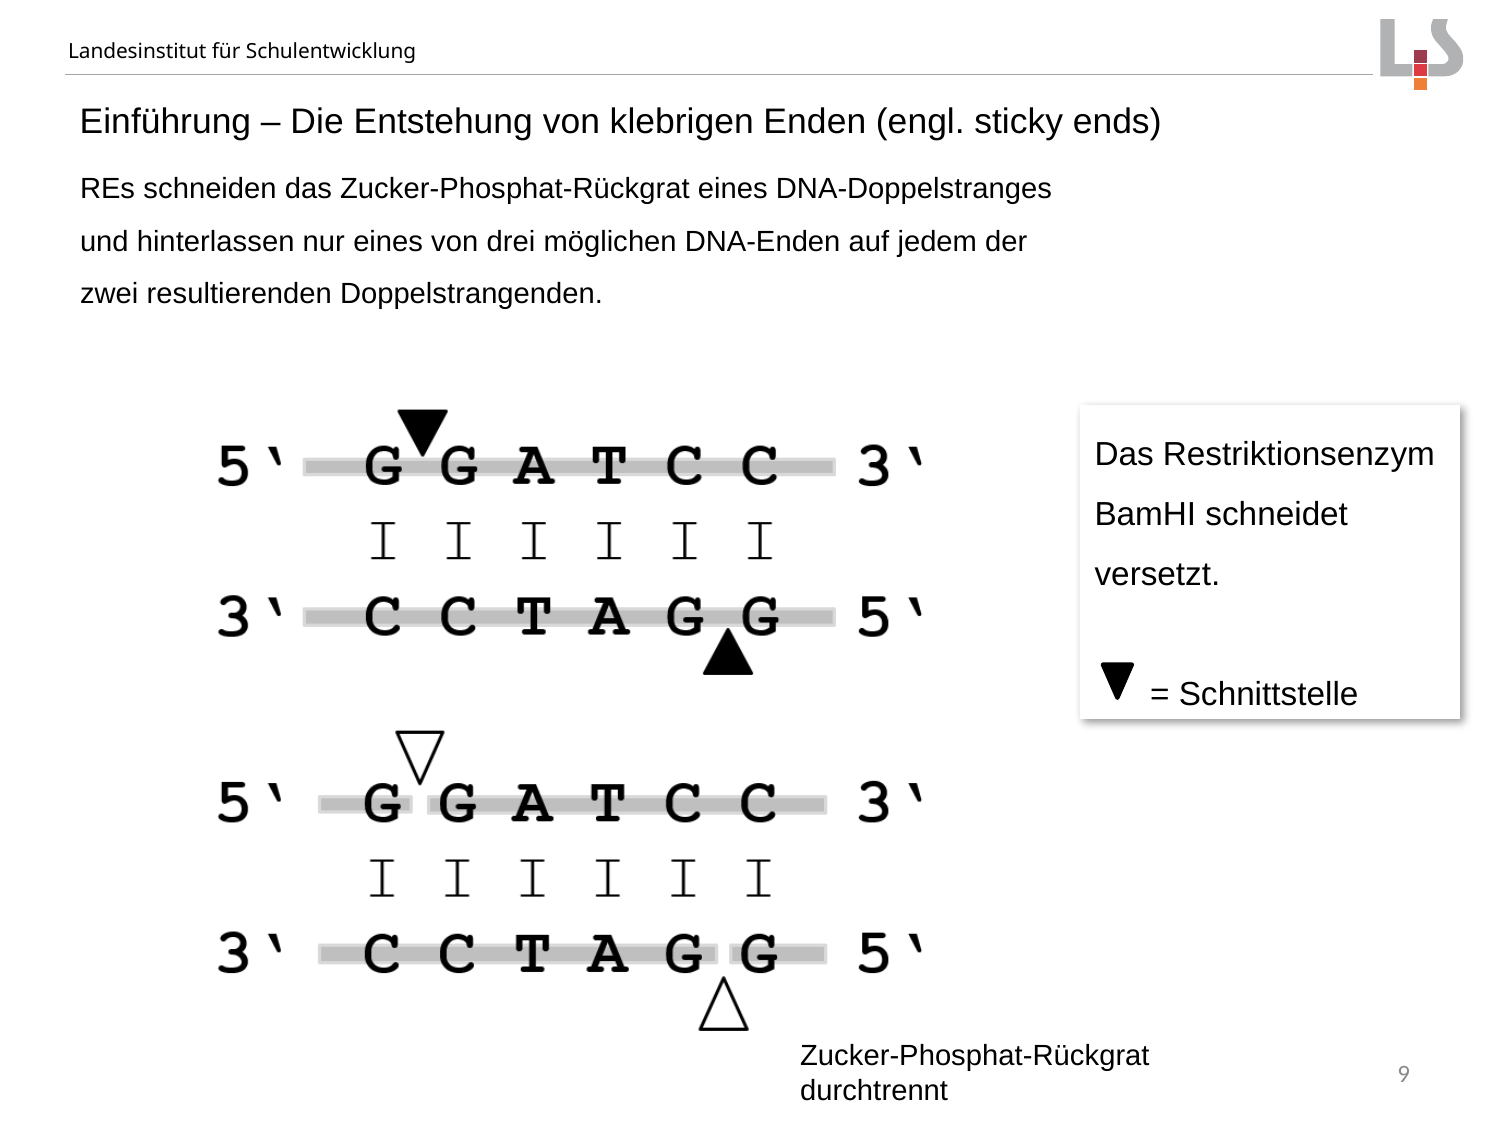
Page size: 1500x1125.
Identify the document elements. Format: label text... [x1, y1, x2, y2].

slide_number 9 [1170, 1042, 1425, 1103]
picture [197, 390, 944, 1043]
text_box Zucker-Phosphat-Rückgrat durchtrennt [785, 1029, 1170, 1114]
text_box Einführung – Die Entstehung von klebrigen Enden (engl. sticky ends) [64, 99, 1355, 193]
text_box REs schneiden das Zucker-Phosphat-Rückgrat eines DNA-Doppelstranges und hinterlassen nur eines von drei möglichen DNA-Enden auf jedem der zwei resultierenden Doppelstrangenden. [65, 144, 1370, 317]
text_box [1077, 404, 1462, 716]
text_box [52, 18, 1464, 91]
